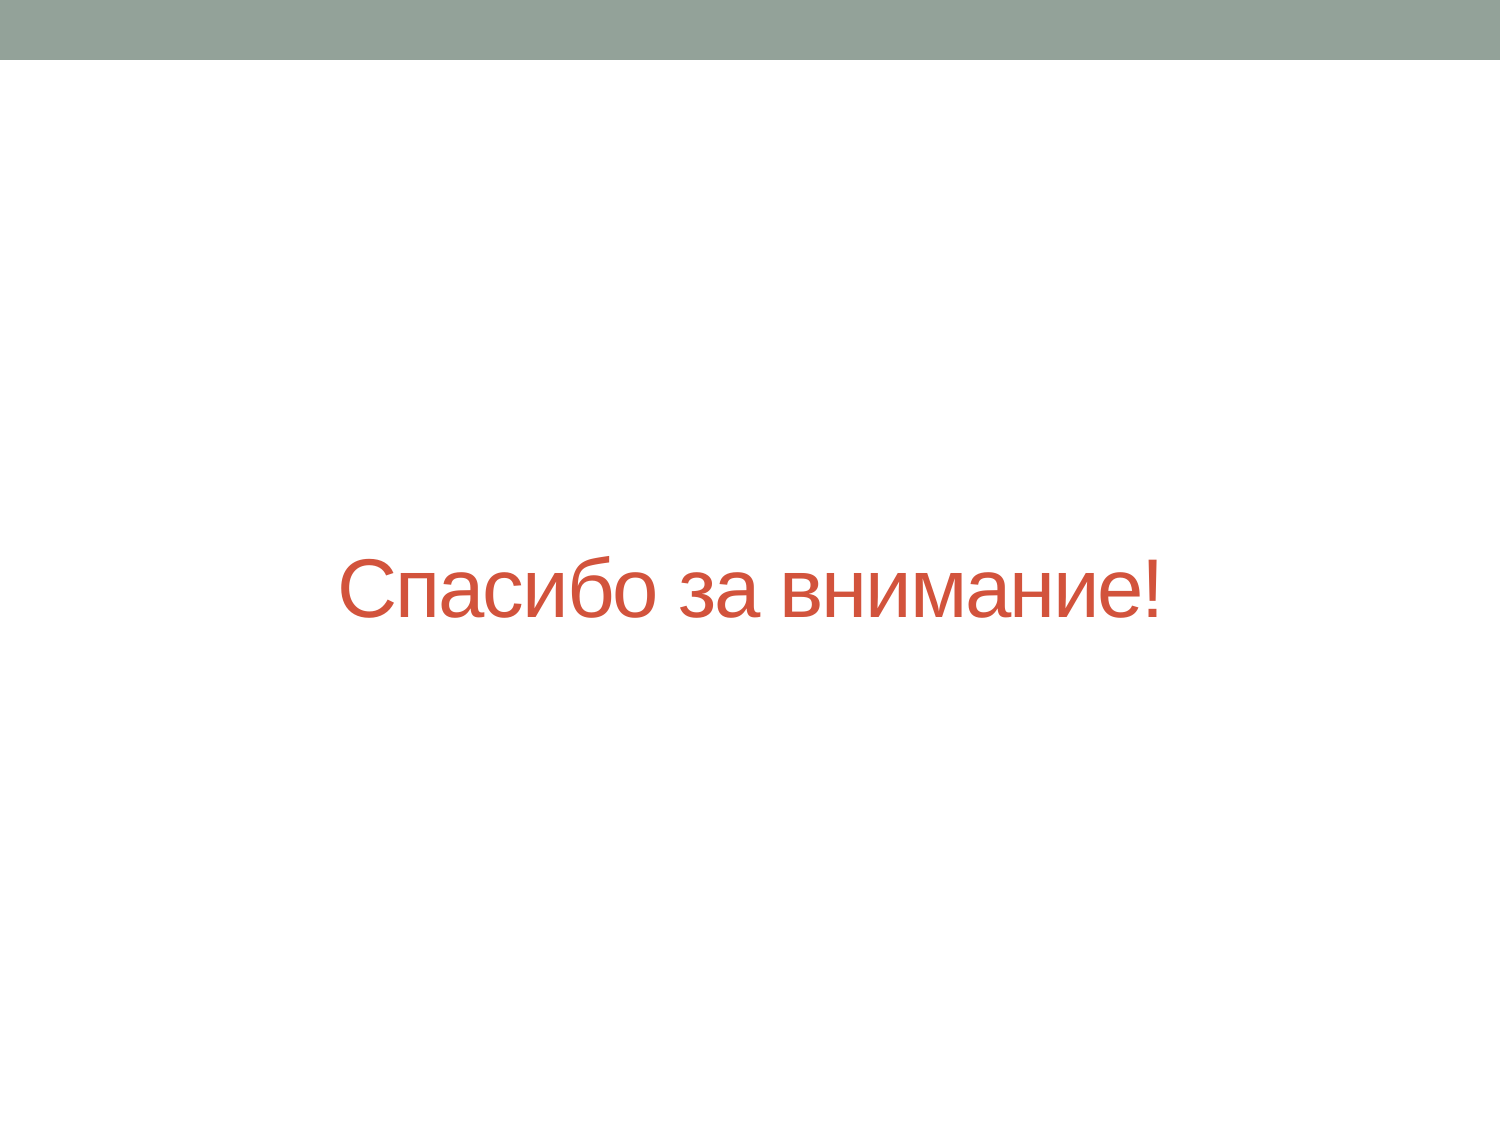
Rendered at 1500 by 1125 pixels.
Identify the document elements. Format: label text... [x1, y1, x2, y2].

title Спасибо за внимание! [76, 503, 1427, 666]
